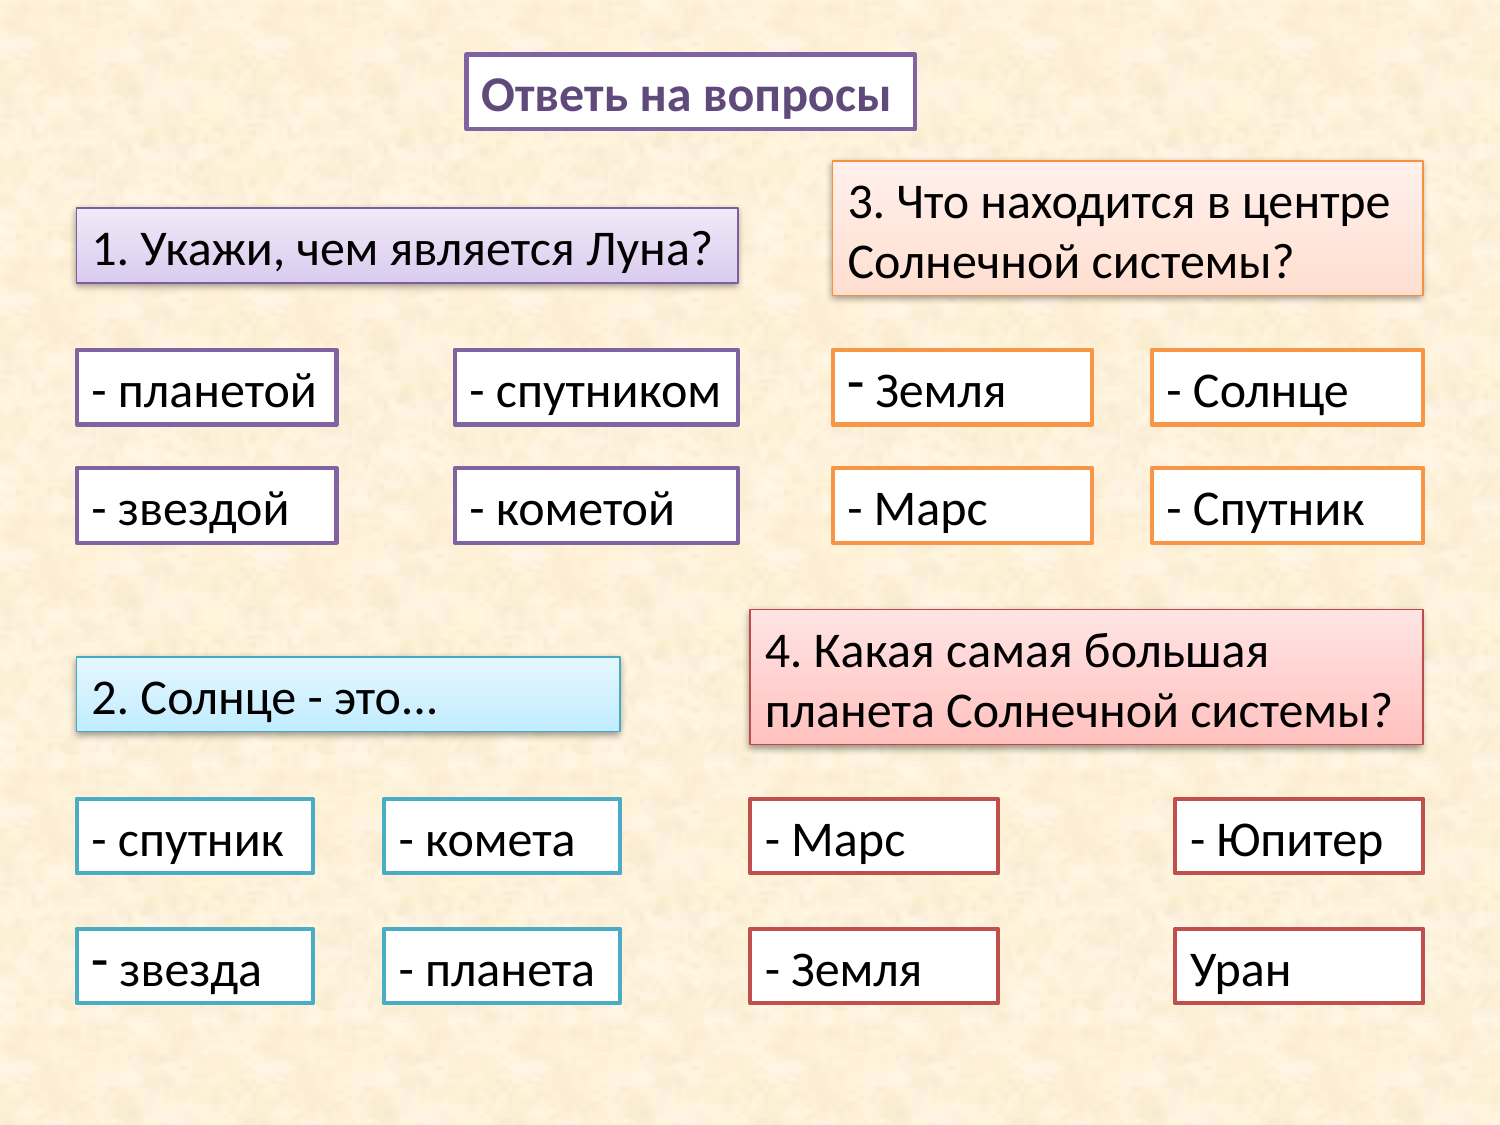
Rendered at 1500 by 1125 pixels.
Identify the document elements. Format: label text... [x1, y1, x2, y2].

text_box Ответь на вопросы [464, 52, 917, 131]
text_box - планета [382, 927, 622, 1005]
text_box Уран [1173, 927, 1425, 1005]
text_box - Марс [831, 466, 1094, 545]
text_box - звездой [75, 466, 339, 545]
text_box звезда [75, 927, 315, 1005]
text_box - Солнце [1150, 348, 1425, 427]
text_box - Марс [748, 797, 1000, 875]
text_box 1. Укажи, чем является Луна? [76, 207, 739, 284]
text_box - спутником [453, 348, 740, 427]
text_box - спутник [75, 797, 315, 875]
text_box - комета [382, 797, 622, 875]
text_box - Спутник [1150, 466, 1425, 545]
text_box 2. Солнце - это... [76, 656, 621, 732]
picture [0, 0, 1500, 1125]
text_box - Юпитер [1173, 797, 1425, 875]
text_box Земля [831, 348, 1094, 427]
text_box - Земля [748, 927, 1000, 1005]
text_box 4. Какая самая большая планета Солнечной системы? [749, 609, 1424, 745]
text_box - кометой [453, 466, 740, 545]
text_box 3. Что находится в центре Солнечной системы? [832, 160, 1424, 296]
text_box - планетой [75, 348, 339, 427]
